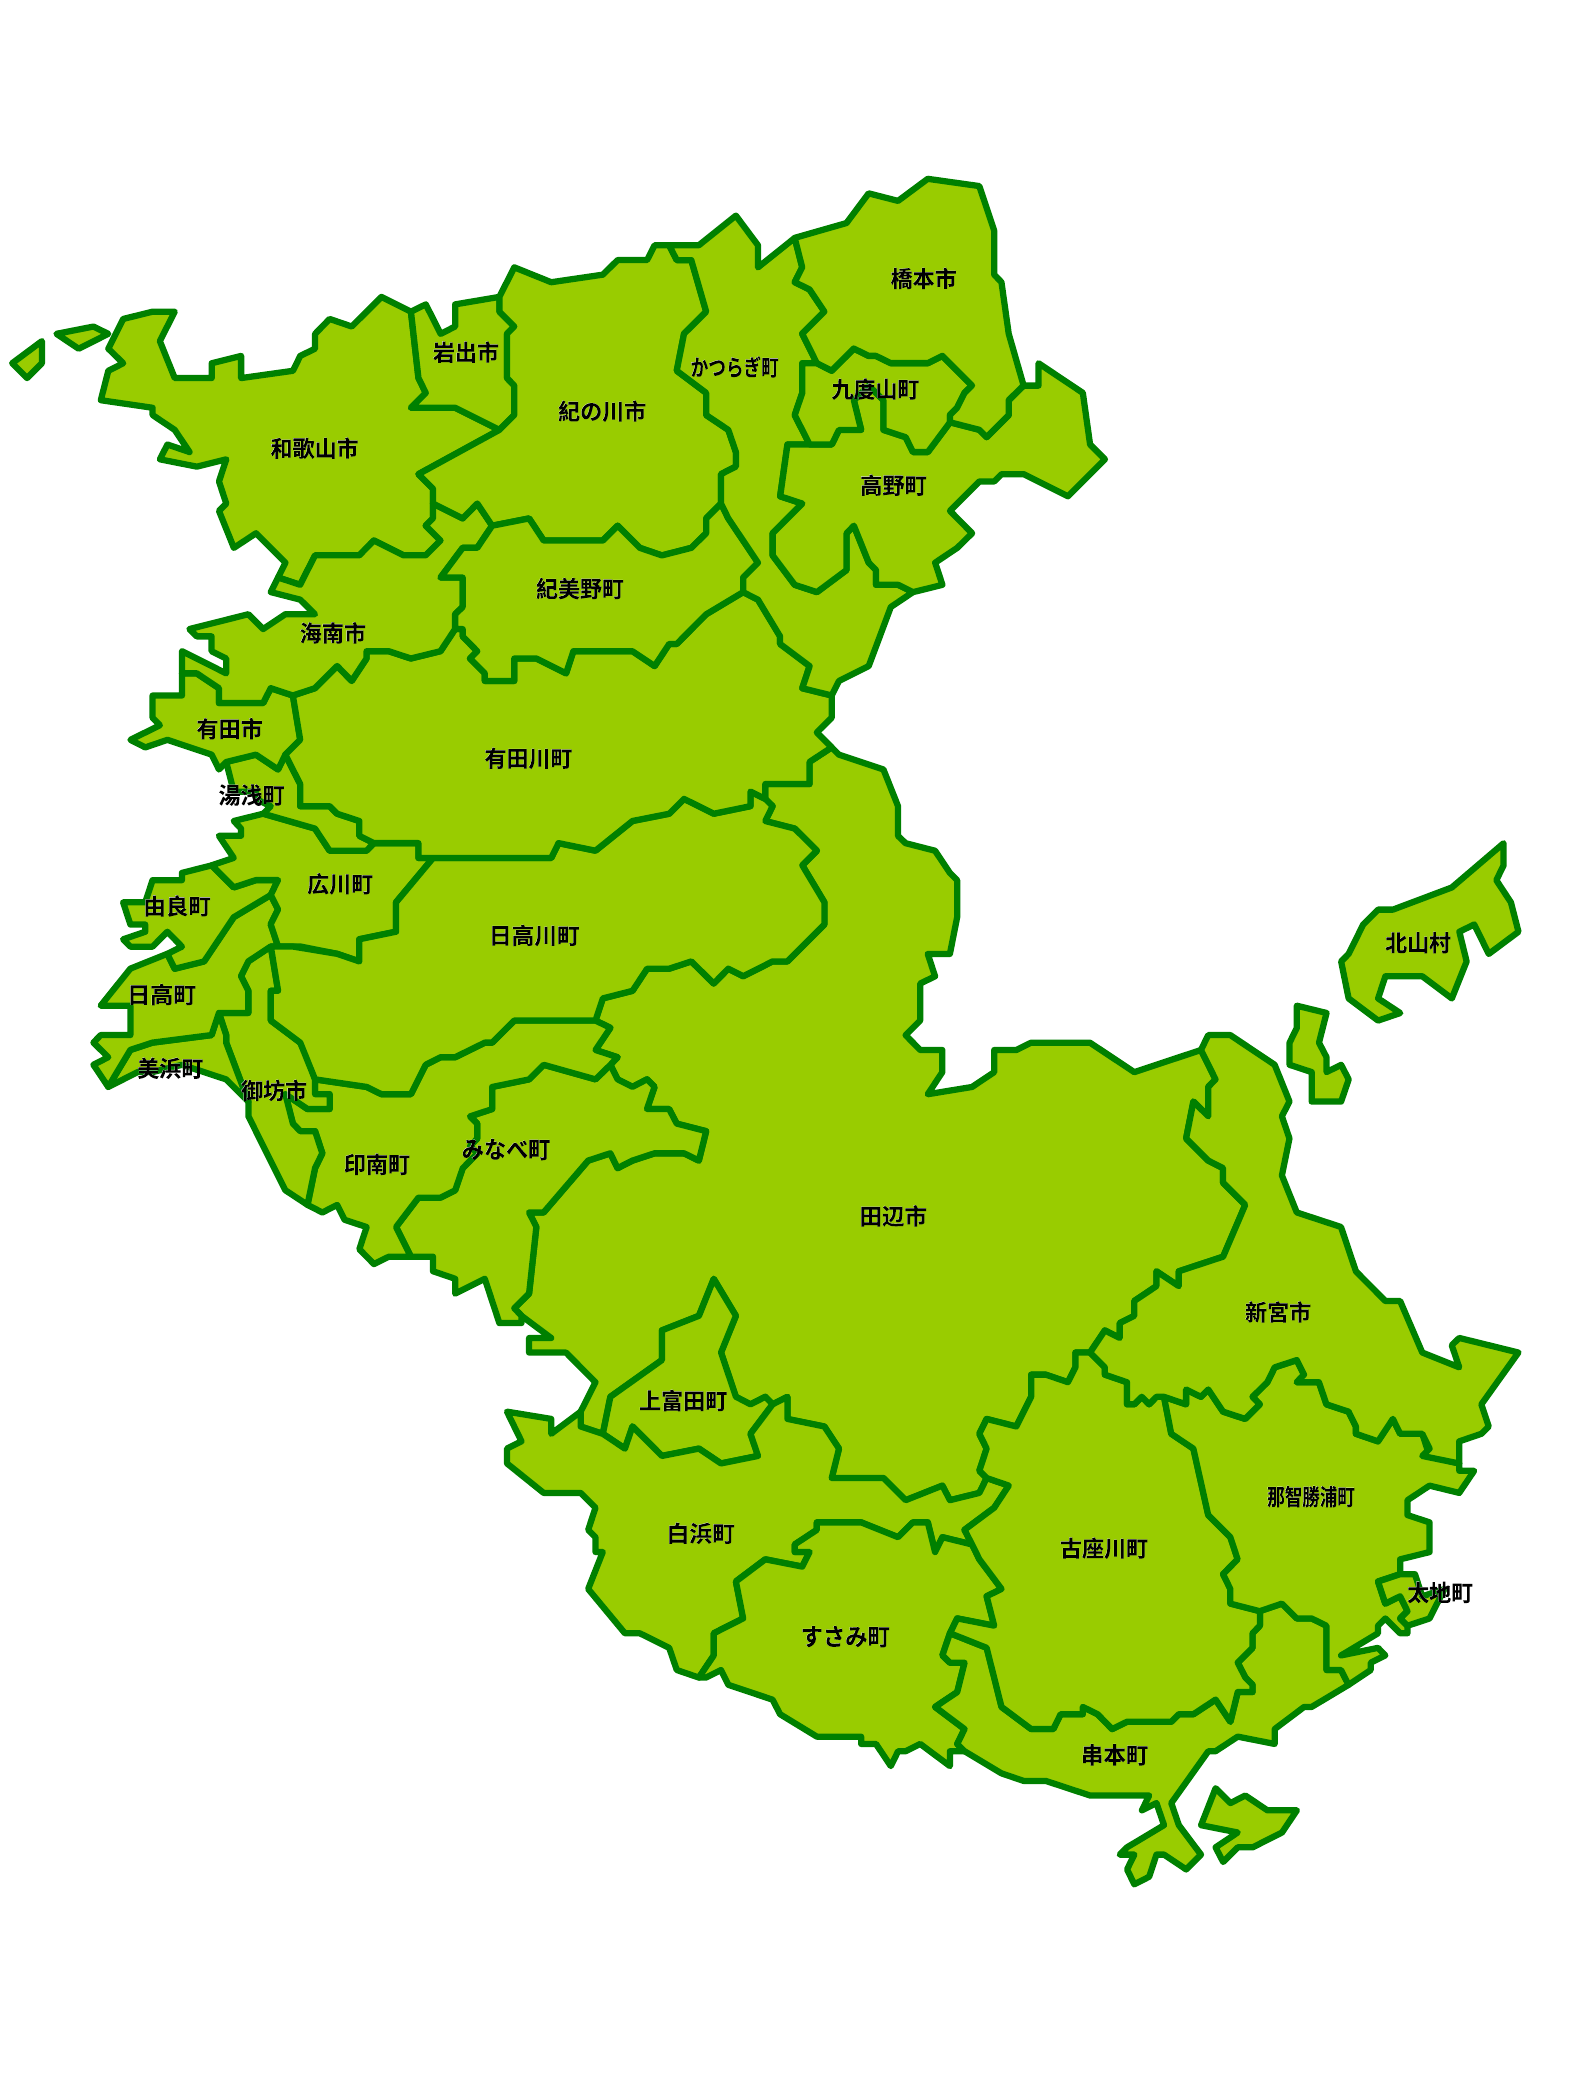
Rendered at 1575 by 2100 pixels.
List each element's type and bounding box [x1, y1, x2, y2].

text_box [240, 1079, 307, 1102]
text_box [668, 1522, 735, 1545]
text_box [860, 1204, 927, 1227]
text_box [639, 1389, 728, 1412]
text_box [307, 872, 373, 895]
text_box [860, 473, 927, 497]
text_box [270, 436, 359, 460]
text_box [137, 1056, 204, 1080]
text_box [196, 717, 263, 740]
text_box [1407, 1581, 1473, 1604]
text_box [218, 783, 285, 807]
text_box [1267, 1485, 1355, 1508]
text_box [432, 340, 499, 364]
text_box [558, 399, 646, 423]
text_box [1244, 1300, 1311, 1324]
text_box [462, 1138, 550, 1161]
text_box [344, 1153, 410, 1176]
text_box [536, 577, 624, 600]
text_box [890, 267, 957, 290]
text_box [1082, 1743, 1149, 1767]
text_box [130, 983, 196, 1006]
text_box [299, 621, 366, 644]
text_box [831, 377, 919, 401]
text_box [1060, 1536, 1148, 1560]
text_box [691, 355, 779, 378]
text_box [491, 924, 580, 947]
text_box [145, 894, 211, 918]
text_box [1385, 931, 1451, 954]
text_box [484, 747, 573, 770]
text_box [11, 178, 1519, 1885]
text_box [802, 1625, 890, 1648]
